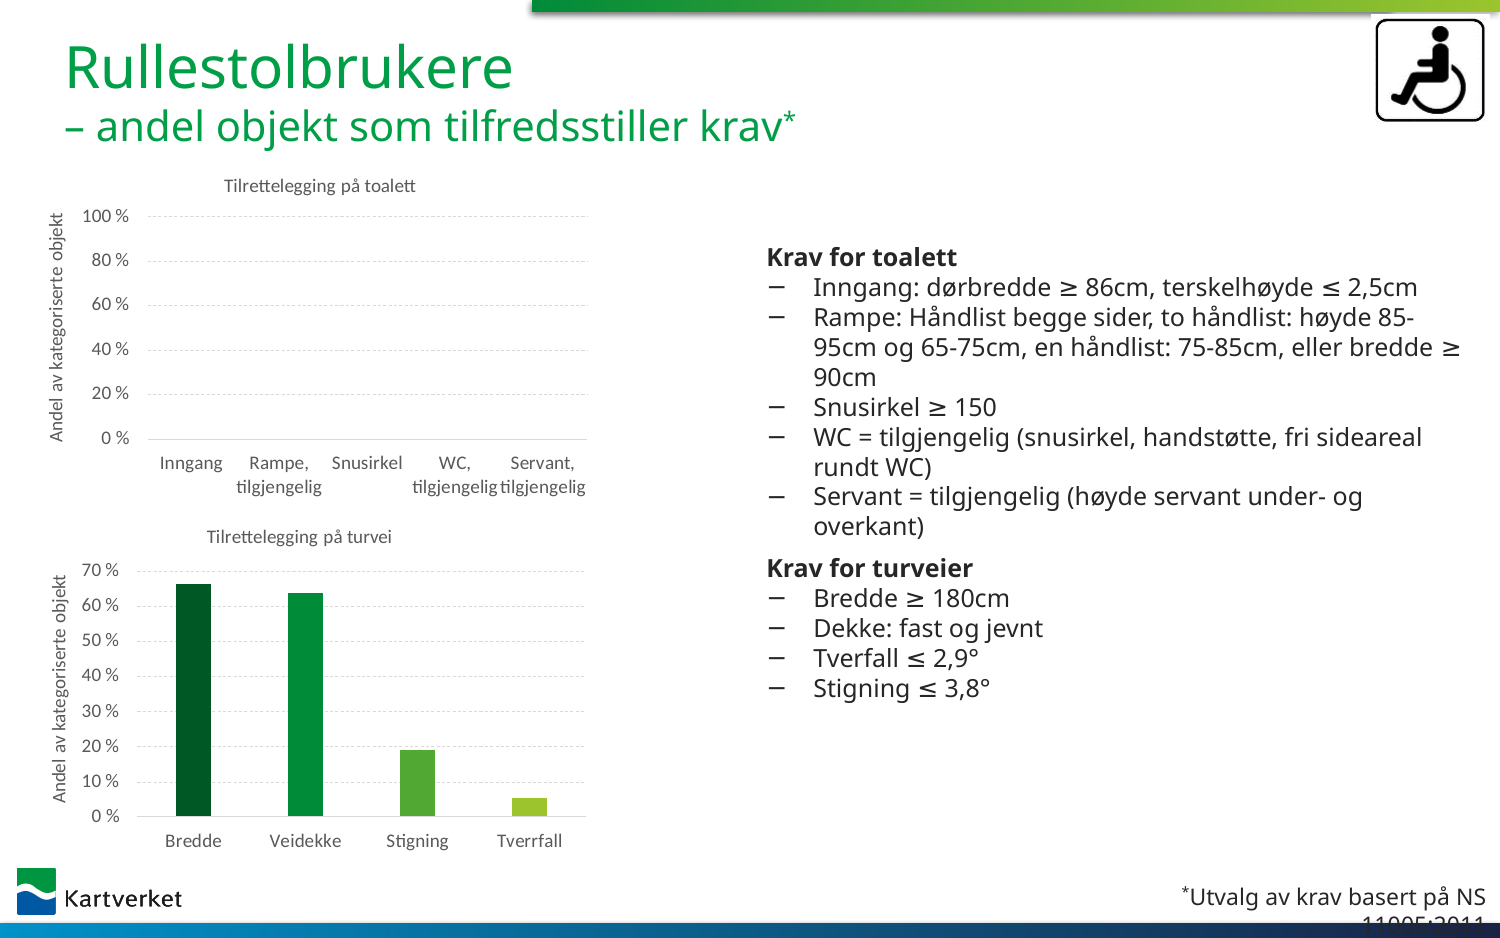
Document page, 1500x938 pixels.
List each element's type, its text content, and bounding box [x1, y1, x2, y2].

text_box Krav for toalett Inngang: dørbredde ≥ 86cm, terskelhøyde ≤ 2,5cm Rampe: Håndlist begge sider, to håndlist: høyde 85-95cm og 65-75cm, en håndlist: 75-85cm, eller bredde ≥ 90cm Snusirkel ≥ 150 WC = tilgjengelig (snusirkel, handstøtte, fri sideareal rundt WC) Servant = tilgjengelig (høyde servant under- og overkant) [751, 234, 1483, 545]
picture [41, 520, 597, 859]
text_box *Utvalg av krav basert på NS 11005:2011 [1068, 873, 1500, 938]
text_box Krav for turveier Bredde ≥ 180cm Dekke: fast og jevnt Tverfall ≤ 2,9° Stigning ≤ 3,8° [751, 545, 1483, 710]
picture [41, 166, 598, 505]
picture [1371, 13, 1491, 127]
text_box Rullestolbrukere – andel objekt som tilfredsstiller krav* [49, 14, 1431, 158]
